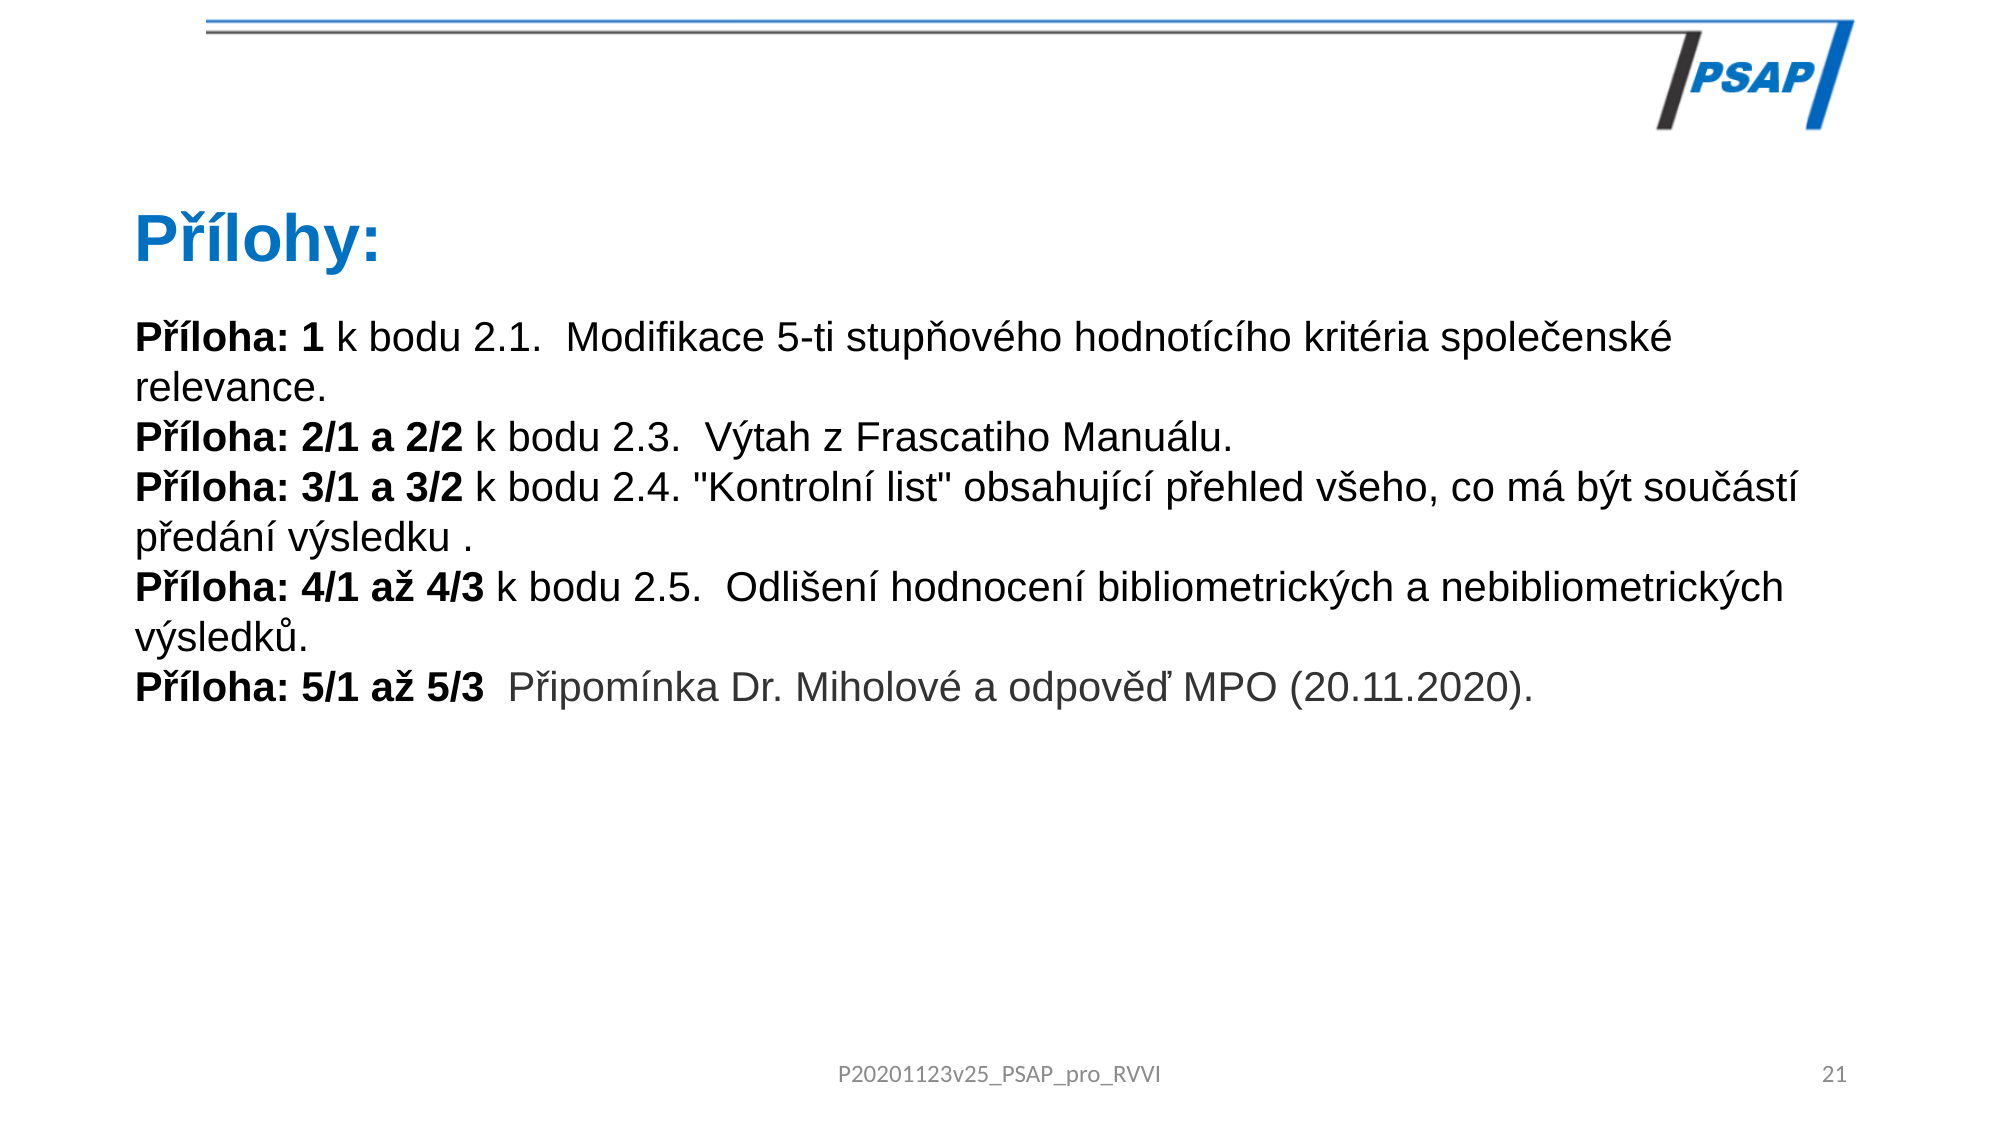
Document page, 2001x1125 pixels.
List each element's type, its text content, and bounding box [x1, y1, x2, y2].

picture [206, 0, 1863, 142]
slide_number 21 [1412, 1042, 1863, 1103]
text_box Přílohy: [119, 187, 1877, 283]
footer P20201123v25_PSAP_pro_RVVI [662, 1042, 1338, 1103]
text_box Příloha: 1 k bodu 2.1. Modifikace 5-ti stupňového hodnotícího kritéria společenské relevance. Příloha: 2/1 a 2/2 k bodu 2.3. Výtah z Frascatiho Manuálu. Příloha: 3/1 a 3/2 k bodu 2.4. "Kontrolní list" obsahující přehled všeho, co má být součástí předání výsledku . Příloha: 4/1 až 4/3 k bodu 2.5. Odlišení hodnocení bibliometrických a nebibliometrických výsledků. Příloha: 5/1 až 5/3 Připomínka Dr. Miholové a odpověď MPO (20.11.2020). [119, 302, 1845, 768]
